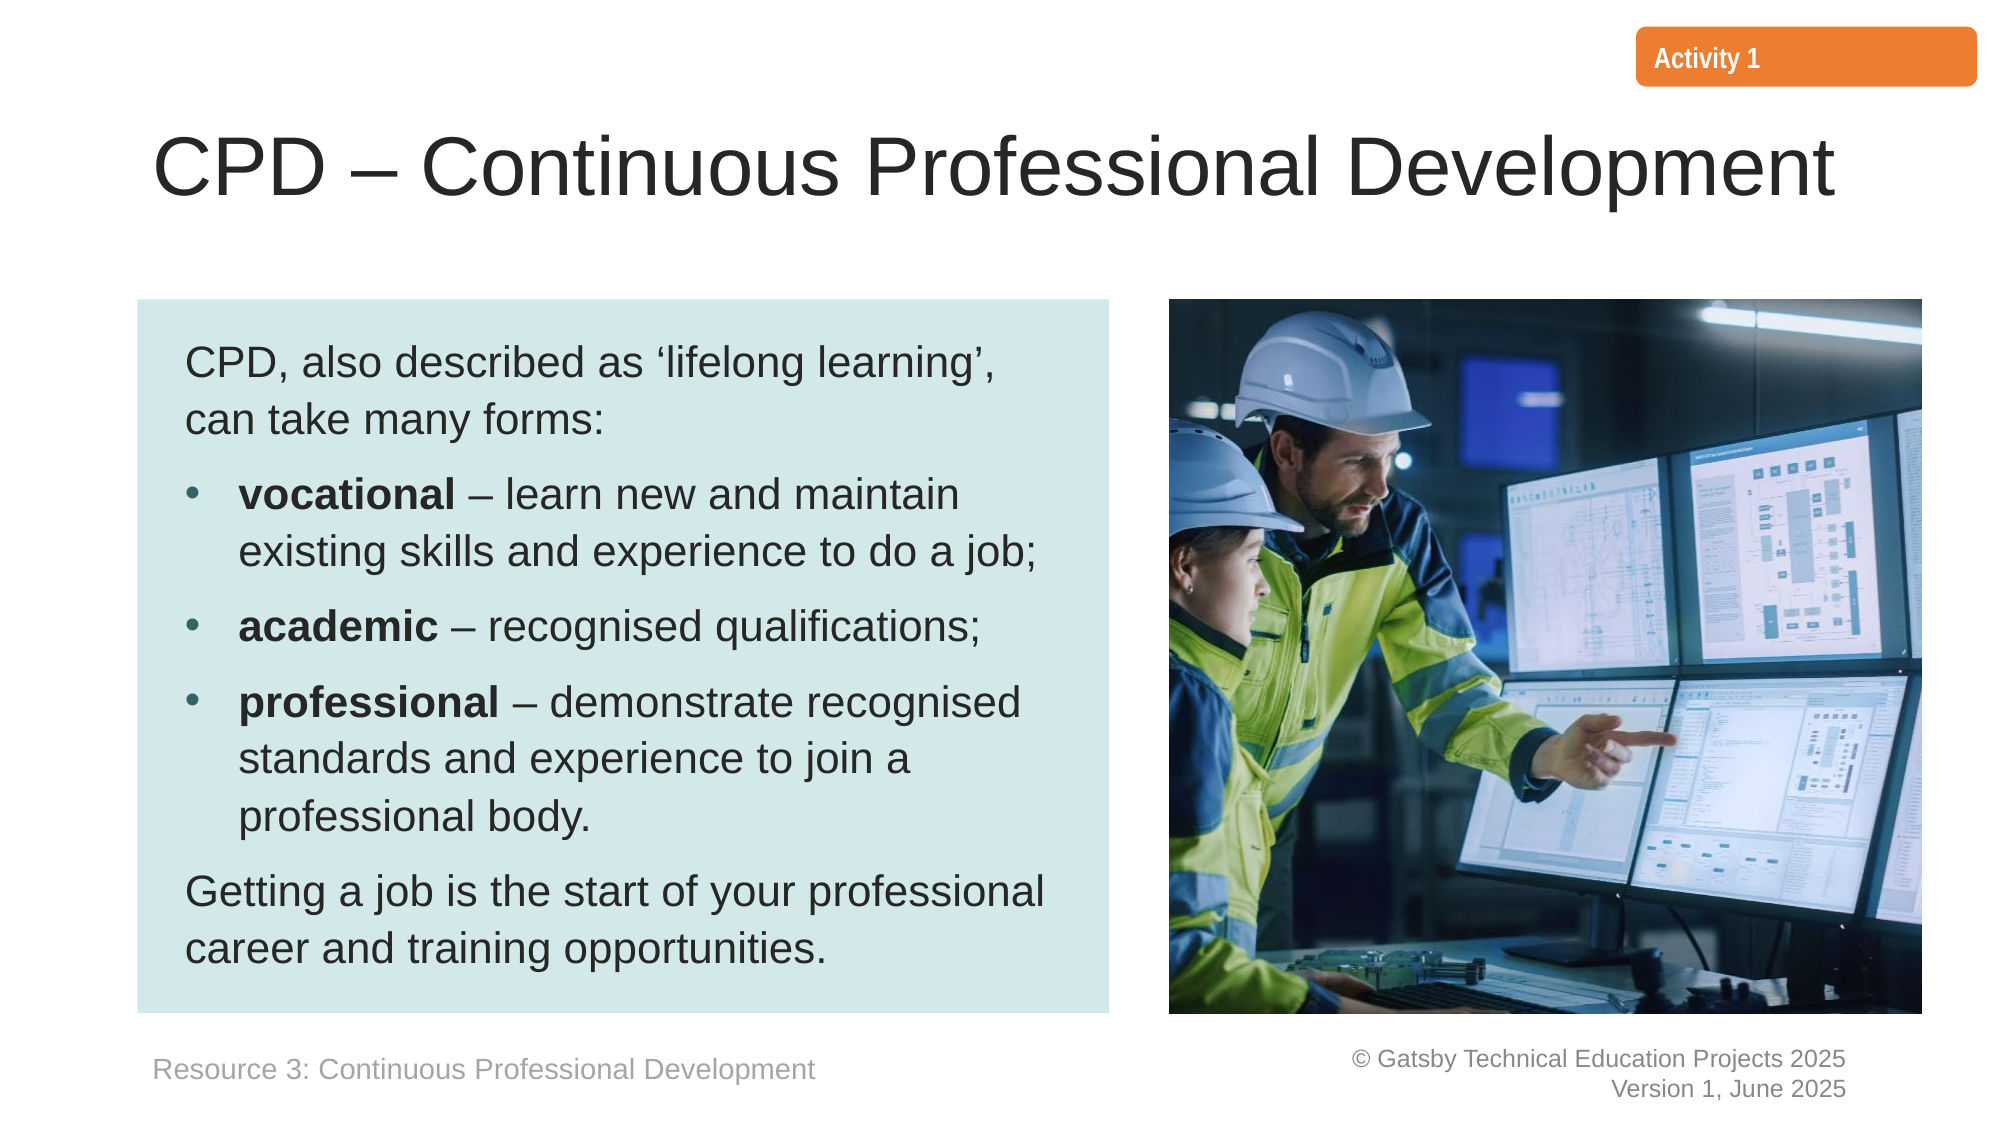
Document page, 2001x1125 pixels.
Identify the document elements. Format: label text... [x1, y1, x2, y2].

text_box Activity 1 [1636, 26, 1978, 87]
title CPD – Continuous Professional Development [137, 59, 1863, 278]
list CPD, also described as ‘lifelong learning’, can take many forms: vocational – learn new and maintain existing skills and experience to do a job; academic – recognised qualifications; professional – demonstrate recognised standards and experience to join a professional body. Getting a job is the start of your professional career and training opportunities. [137, 299, 1109, 1014]
picture [1168, 299, 1922, 1014]
